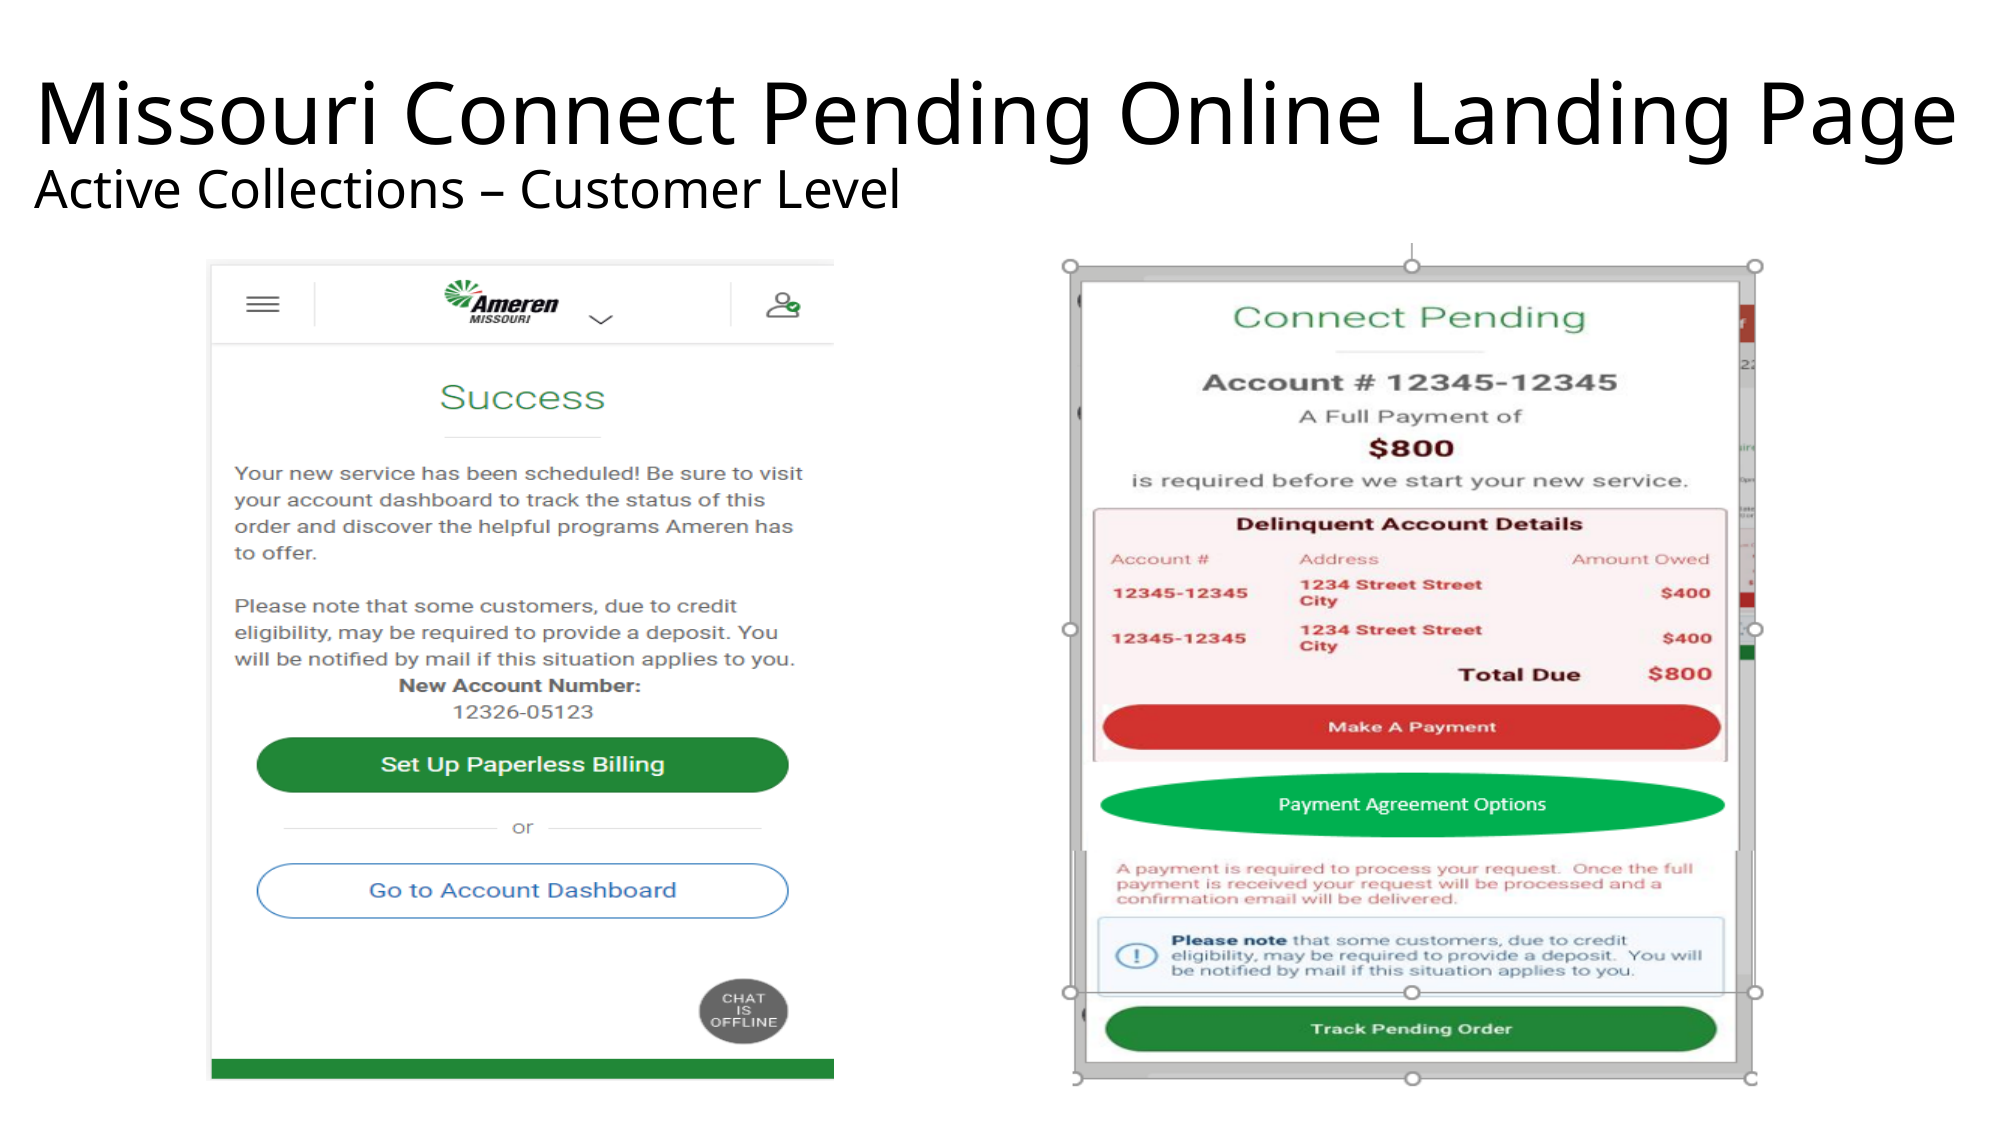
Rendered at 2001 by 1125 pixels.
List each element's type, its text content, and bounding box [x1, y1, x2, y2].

picture [1059, 243, 1770, 1097]
title Missouri Connect Pending Online Landing Page Active Collections – Customer Level [19, 59, 1988, 231]
picture [206, 259, 834, 1081]
